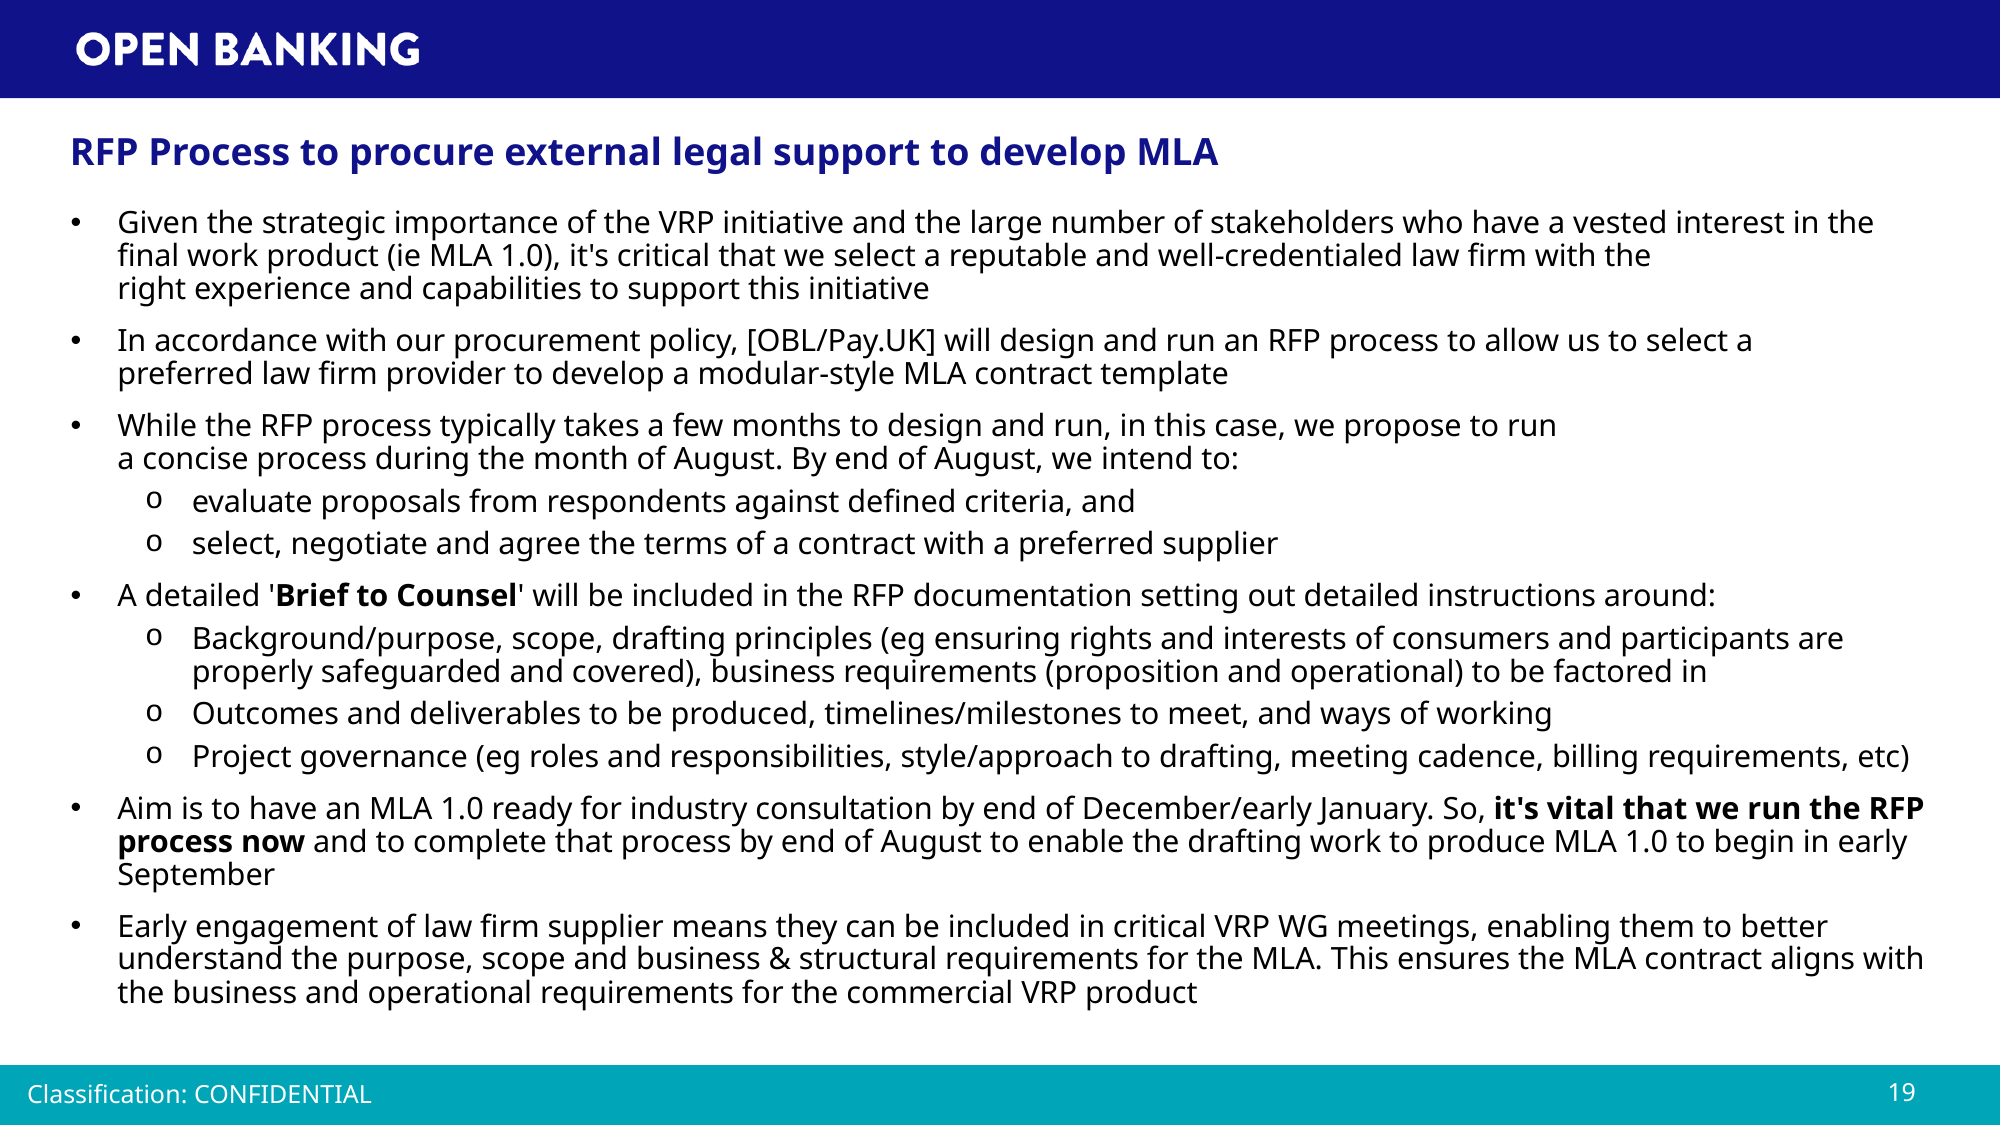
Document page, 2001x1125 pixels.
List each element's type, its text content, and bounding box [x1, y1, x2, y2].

list Given the strategic importance of the VRP initiative and the large number of stakeholders who have a vested interest in the final work product (ie MLA 1.0), it's critical that we select a reputable and well-credentialed law firm with the right experience and capabilities to support this initiative In accordance with our procurement policy, [OBL/Pay.UK] will design and run an RFP process to allow us to select a preferred law firm provider to develop a modular-style MLA contract template While the RFP process typically takes a few months to design and run, in this case, we propose to run a concise process during the month of August. By end of August, we intend to: evaluate proposals from respondents against defined criteria, and select, negotiate and agree the terms of a contract with a preferred supplier A detailed 'Brief to Counsel' will be included in the RFP documentation setting out detailed instructions around: Background/purpose, scope, drafting principles (eg ensuring rights and interests of consumers and participants are properly safeguarded and covered), business requirements (proposition and operational) to be factored in Outcomes and deliverables to be produced, timelines/milestones to meet, and ways of working Project governance (eg roles and responsibilities, style/approach to drafting, meeting cadence, billing requirements, etc) Aim is to have an MLA 1.0 ready for industry consultation by end of December/early January. So, it's vital that we run the RFP process now and to complete that process by end of August to enable the drafting work to produce MLA 1.0 to begin in early September Early engagement of law firm supplier means they can be included in critical VRP WG meetings, enabling them to better understand the purpose, scope and business & structural requirements for the MLA. This ensures the MLA contract aligns with the business and operational requirements for the commercial VRP product [55, 199, 1956, 1018]
slide_number 19 [1412, 1064, 1932, 1124]
picture [43, 0, 452, 99]
title RFP Process to procure external legal support to develop MLA [54, 125, 1629, 207]
footer Classification: CONFIDENTIAL [1, 1064, 399, 1124]
